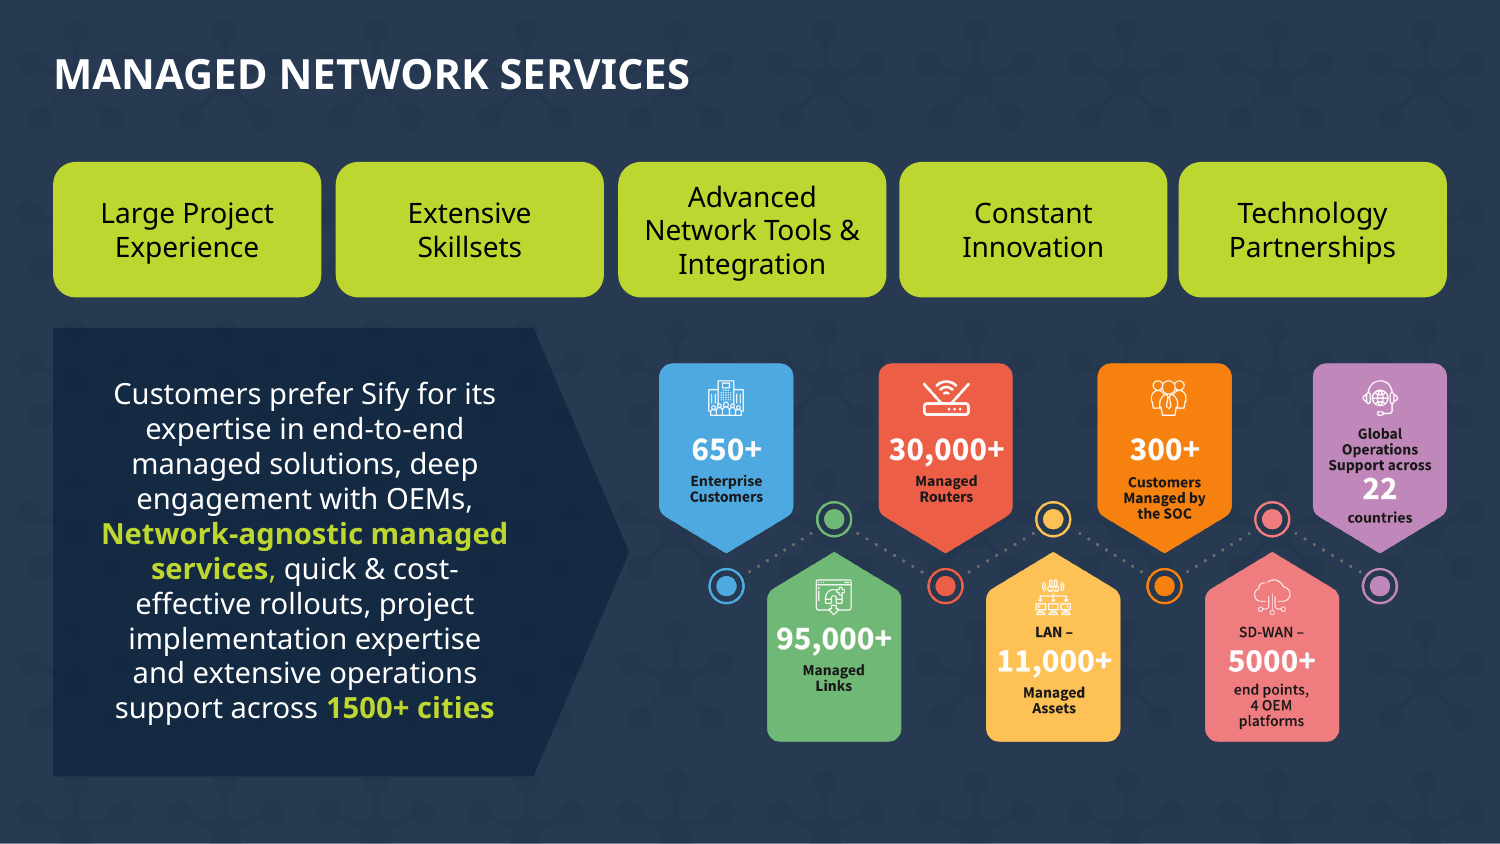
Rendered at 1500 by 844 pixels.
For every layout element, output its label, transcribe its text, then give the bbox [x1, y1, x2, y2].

text_box [50, 325, 632, 779]
text_box Customers prefer Sify for its expertise in end-to-end managed solutions, deep engagement with OEMs, Network-agnostic managed services, quick & cost-effective rollouts, project implementation expertise and extensive operations support across 1500+ cities [83, 367, 527, 733]
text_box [52, 161, 1447, 298]
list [659, 363, 1447, 742]
title MANAGED NETWORK SERVICES [53, 39, 1447, 106]
